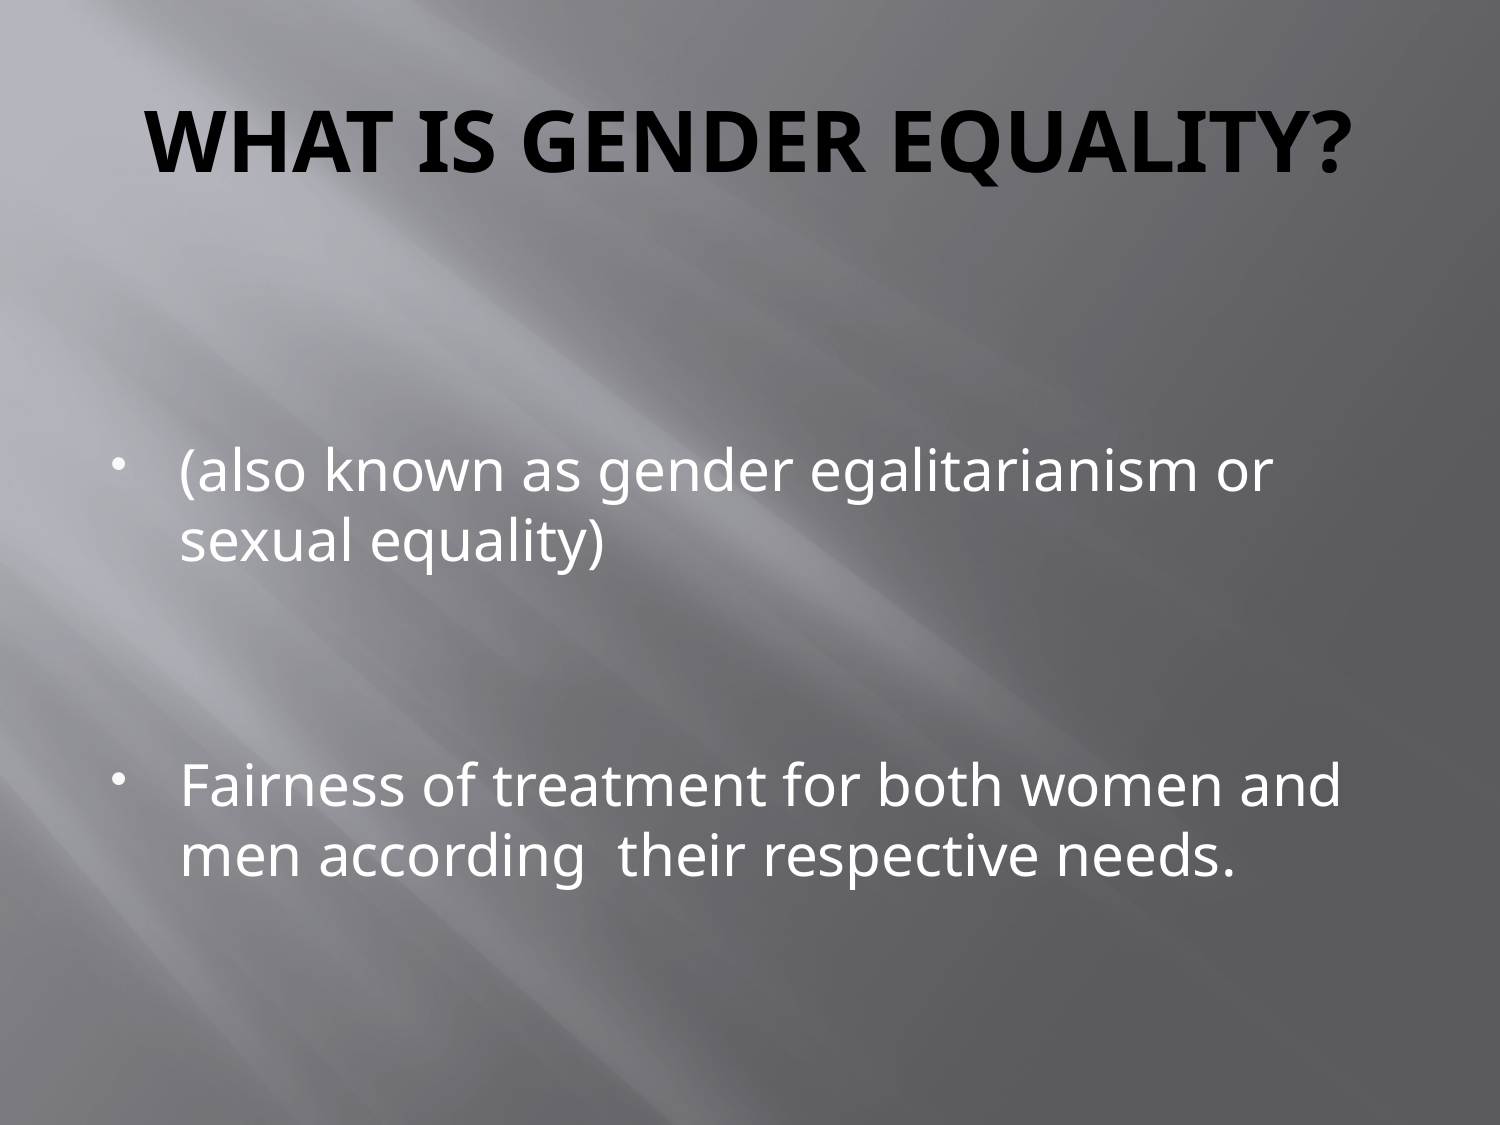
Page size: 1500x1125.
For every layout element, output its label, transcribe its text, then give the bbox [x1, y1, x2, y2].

list (also known as gender egalitarianism or sexual equality) Fairness of treatment for both women and men according their respective needs. [75, 262, 1425, 1035]
title WHAT IS GENDER EQUALITY? [75, 45, 1425, 233]
